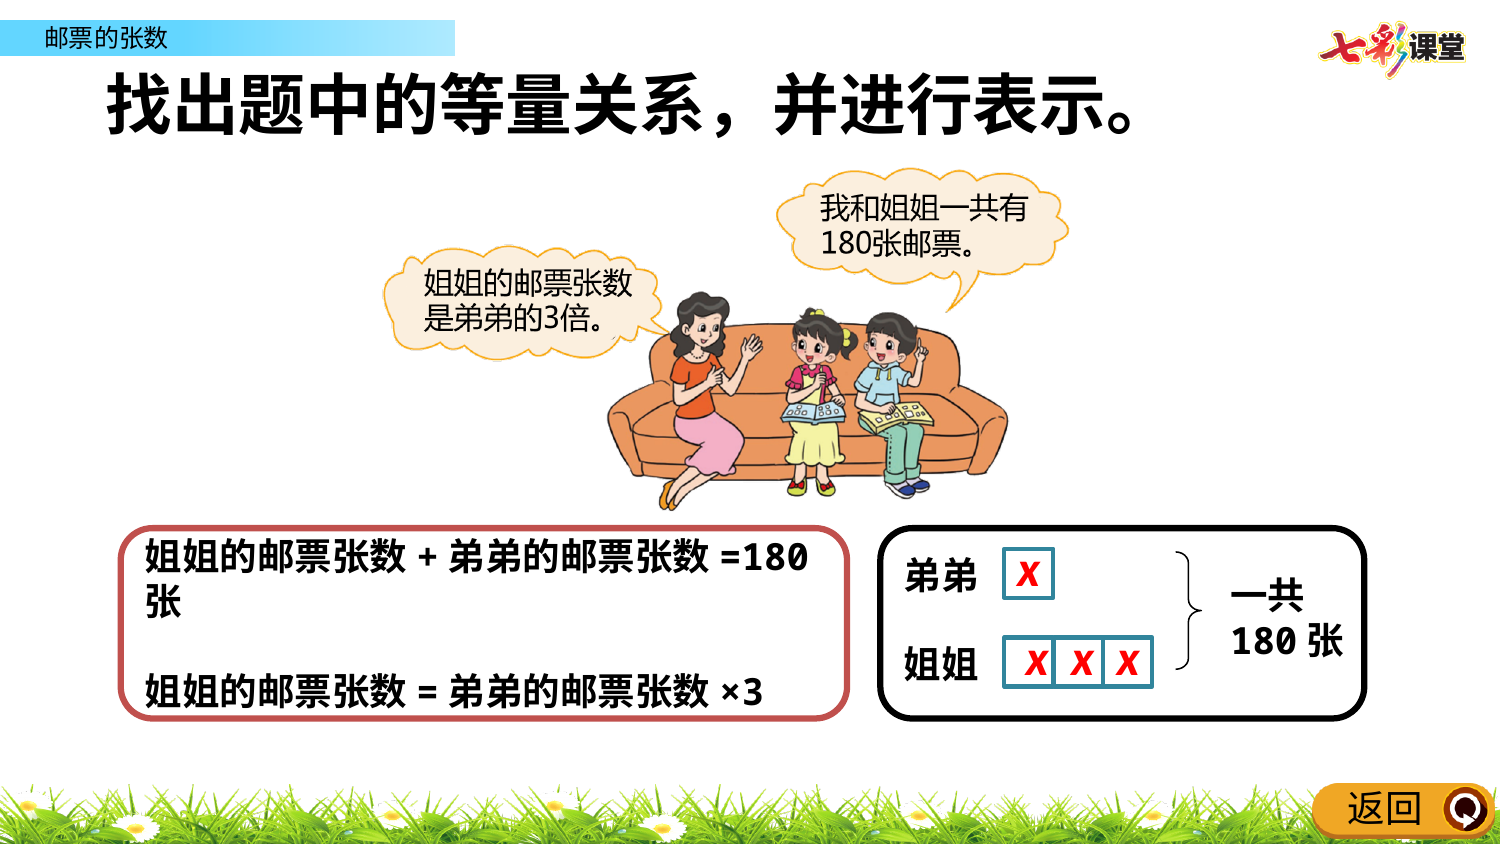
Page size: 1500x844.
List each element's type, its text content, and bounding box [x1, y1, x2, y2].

picture [1316, 20, 1468, 80]
picture [0, 783, 1500, 844]
text_box 找出题中的等量关系，并进行表示。 [90, 55, 1199, 151]
text_box x x x [950, 618, 1155, 694]
text_box [878, 526, 1367, 721]
text_box x [1002, 529, 1055, 605]
picture [371, 161, 1071, 514]
text_box 姐姐的邮票张数+弟弟的邮票张数=180张 姐姐的邮票张数=弟弟的邮票张数×3 [118, 526, 850, 721]
